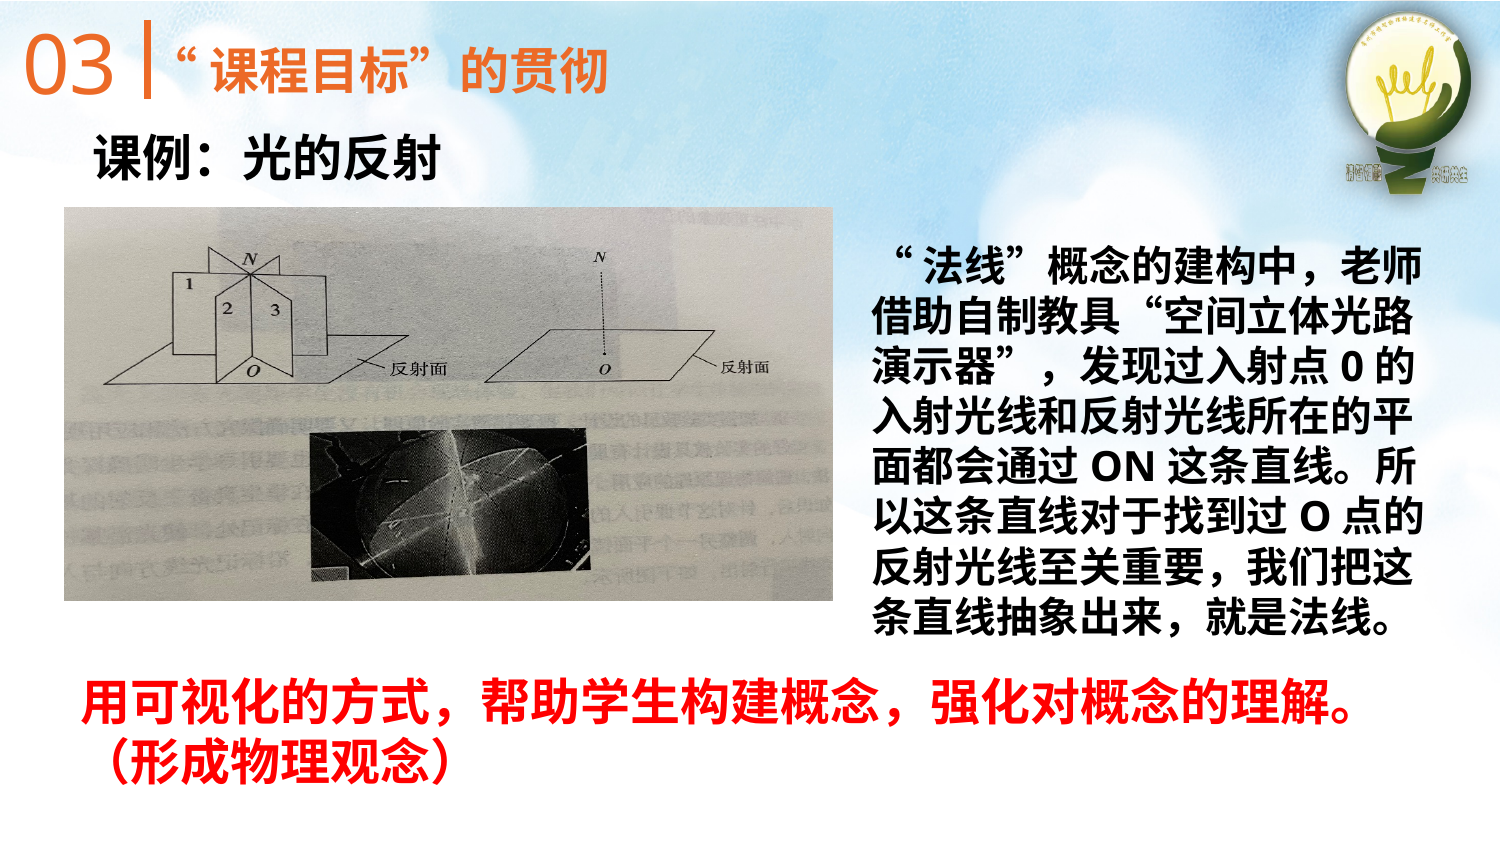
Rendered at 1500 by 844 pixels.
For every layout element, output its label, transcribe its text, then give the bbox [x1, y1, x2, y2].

text_box 课例：光的反射 [77, 119, 458, 195]
text_box “法线”概念的建构中，老师借助自制教具“空间立体光路演示器”，发现过入射点0的入射光线和反射光线所在的平面都会通过ON这条直线。所以这条直线对于找到过O点的反射光线至关重要，我们把这条直线抽象出来，就是法线。 [856, 232, 1459, 648]
picture [0, 0, 1500, 843]
text_box 03 [7, 3, 132, 119]
text_box “课程目标”的贯彻 [132, 32, 624, 107]
text_box 用可视化的方式，帮助学生构建概念，强化对概念的理解。（形成物理观念） [66, 662, 1406, 798]
